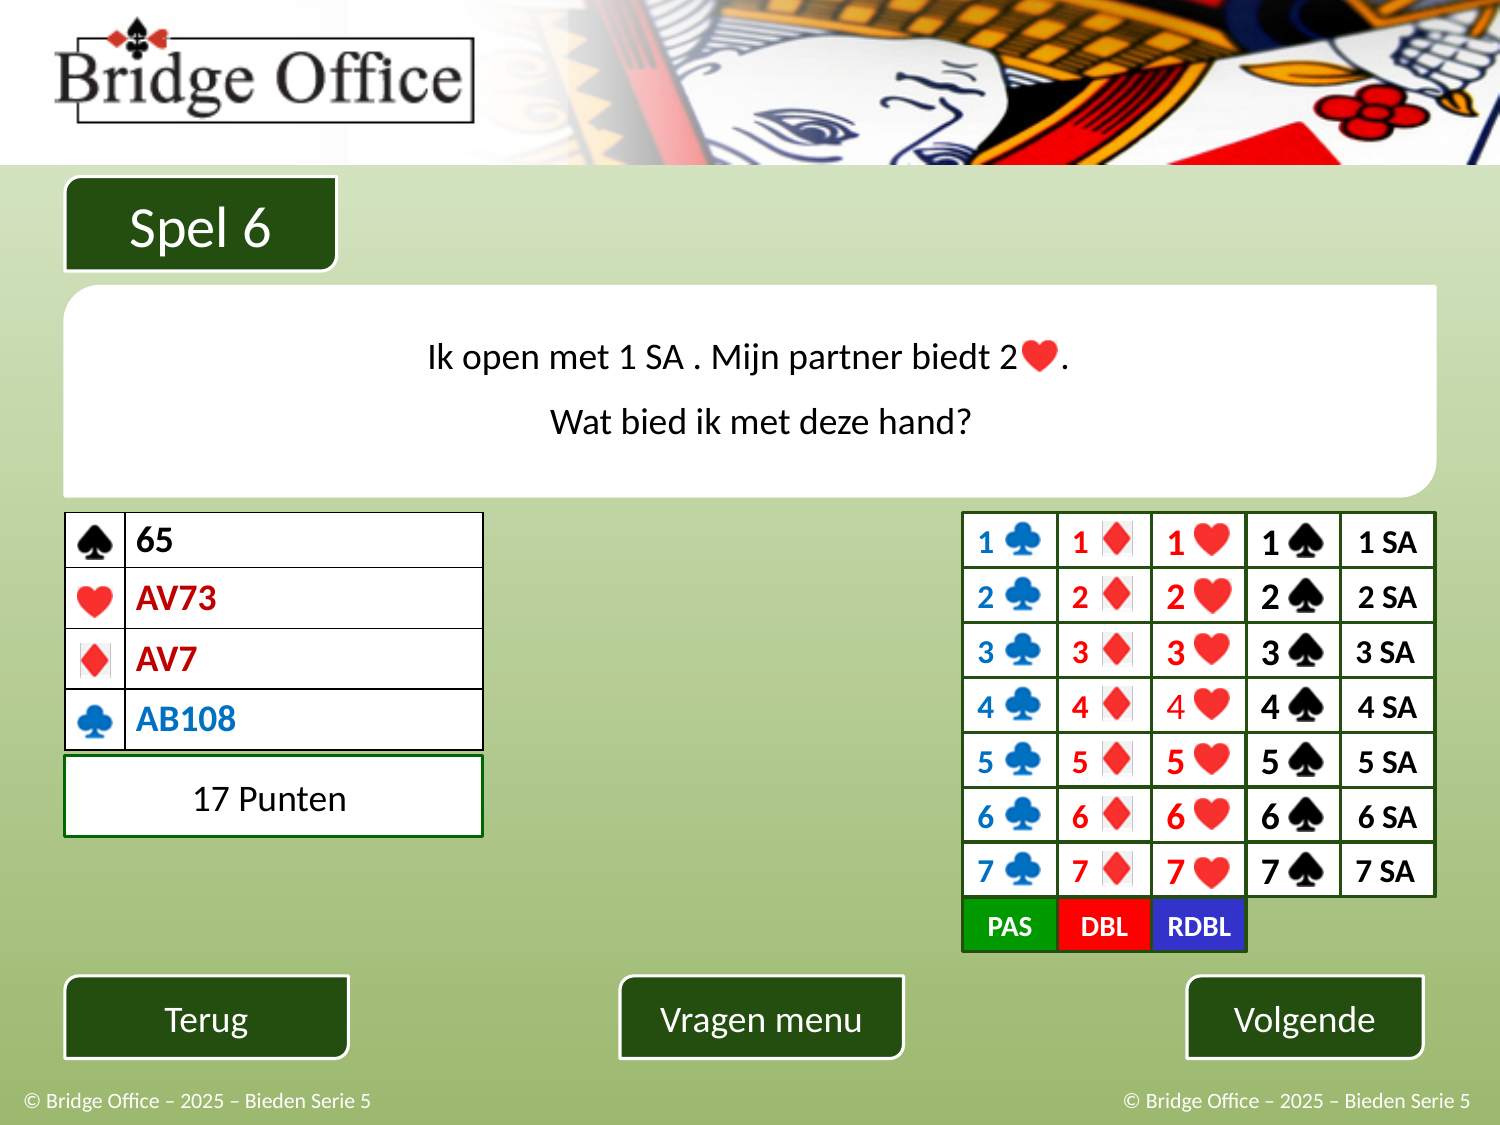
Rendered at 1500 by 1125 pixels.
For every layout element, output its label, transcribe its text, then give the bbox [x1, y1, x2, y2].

picture [1099, 796, 1135, 833]
text_box 4 [1245, 676, 1339, 734]
text_box 5 [961, 734, 1059, 786]
text_box DBL [1059, 898, 1153, 953]
text_box 5 [1059, 734, 1153, 786]
picture [1099, 631, 1135, 668]
picture [77, 643, 114, 679]
text_box RDBL [1153, 898, 1248, 953]
table_header 65 [126, 513, 482, 567]
text_box Volgende [1185, 974, 1425, 1061]
text_box Wat bied ik met deze hand? [528, 389, 995, 450]
picture [77, 703, 114, 740]
picture [1099, 741, 1135, 778]
text_box © Bridge Office – 2025 – Bieden Serie 5 [1107, 1079, 1500, 1121]
text_box 4 SA [1339, 676, 1437, 734]
picture [1193, 688, 1230, 721]
picture [1288, 796, 1324, 832]
text_box Terug [63, 974, 350, 1061]
text_box PAS [961, 896, 1059, 953]
picture [1288, 521, 1325, 558]
picture [1004, 686, 1041, 723]
text_box 2 [961, 569, 1056, 621]
picture [1022, 340, 1059, 373]
picture [1288, 631, 1324, 668]
text_box 6 [961, 786, 1056, 841]
table_cell AV7 [126, 629, 482, 688]
picture [1193, 523, 1230, 556]
text_box 5 [1153, 734, 1248, 786]
text_box 2 SA [1339, 569, 1437, 621]
picture [1193, 798, 1230, 830]
picture [77, 524, 114, 561]
text_box 17 Punten [63, 754, 484, 838]
text_box 5 SA [1339, 734, 1437, 786]
picture [1288, 741, 1324, 778]
picture [1099, 851, 1135, 887]
picture [1194, 633, 1230, 666]
text_box 2 [1056, 569, 1153, 621]
text_box © Bridge Office – 2025 – Bieden Serie 5 [8, 1079, 393, 1121]
picture [1004, 796, 1041, 833]
text_box 1 [1059, 511, 1153, 569]
text_box Spel 6 [63, 179, 339, 273]
table_cell AV73 [126, 568, 482, 628]
text_box 1 SA [1342, 511, 1437, 569]
picture [1004, 741, 1041, 778]
text_box 3 SA [1339, 621, 1437, 676]
text_box 7 SA [1339, 844, 1437, 898]
picture [77, 585, 114, 618]
text_box 2 [1245, 569, 1339, 621]
table_header [66, 513, 124, 567]
text_box 7 [1056, 841, 1150, 898]
picture [1099, 686, 1135, 723]
text_box Vragen menu [618, 974, 906, 1061]
text_box 6 [1056, 786, 1150, 841]
picture [1193, 857, 1230, 890]
text_box 3 [961, 621, 1056, 676]
text_box [63, 284, 1437, 498]
table_cell AB108 [126, 690, 482, 749]
text_box 3 [1056, 621, 1150, 676]
text_box 1 [961, 511, 1059, 569]
text_box 6 [1150, 786, 1245, 841]
picture [1004, 576, 1041, 613]
picture [1288, 576, 1324, 613]
picture [1193, 743, 1230, 776]
text_box Ik open met 1 SA . Mijn partner biedt 2 . [394, 324, 1104, 385]
picture [1004, 851, 1041, 887]
table_cell [66, 690, 124, 749]
picture [1288, 686, 1324, 723]
text_box 3 [1245, 621, 1339, 676]
text_box 6 SA [1339, 786, 1437, 844]
text_box 7 [961, 841, 1056, 896]
text_box 1 [1245, 511, 1342, 569]
picture [1004, 521, 1041, 558]
picture [1099, 521, 1135, 558]
text_box 2 [1153, 569, 1245, 621]
text_box 4 [961, 676, 1059, 734]
text_box 1 [1153, 511, 1245, 569]
picture [1099, 576, 1135, 613]
picture [1193, 578, 1232, 614]
text_box 7 [1245, 841, 1339, 898]
text_box 3 [1150, 621, 1245, 676]
table_cell [66, 568, 124, 628]
picture [0, 0, 1500, 166]
text_box 6 [1245, 786, 1339, 841]
picture [1288, 851, 1324, 887]
text_box 5 [1248, 734, 1339, 786]
text_box 7 [1150, 841, 1245, 898]
table_cell [66, 629, 124, 688]
picture [1004, 631, 1041, 668]
text_box 4 [1150, 676, 1245, 734]
text_box 4 [1059, 676, 1150, 734]
